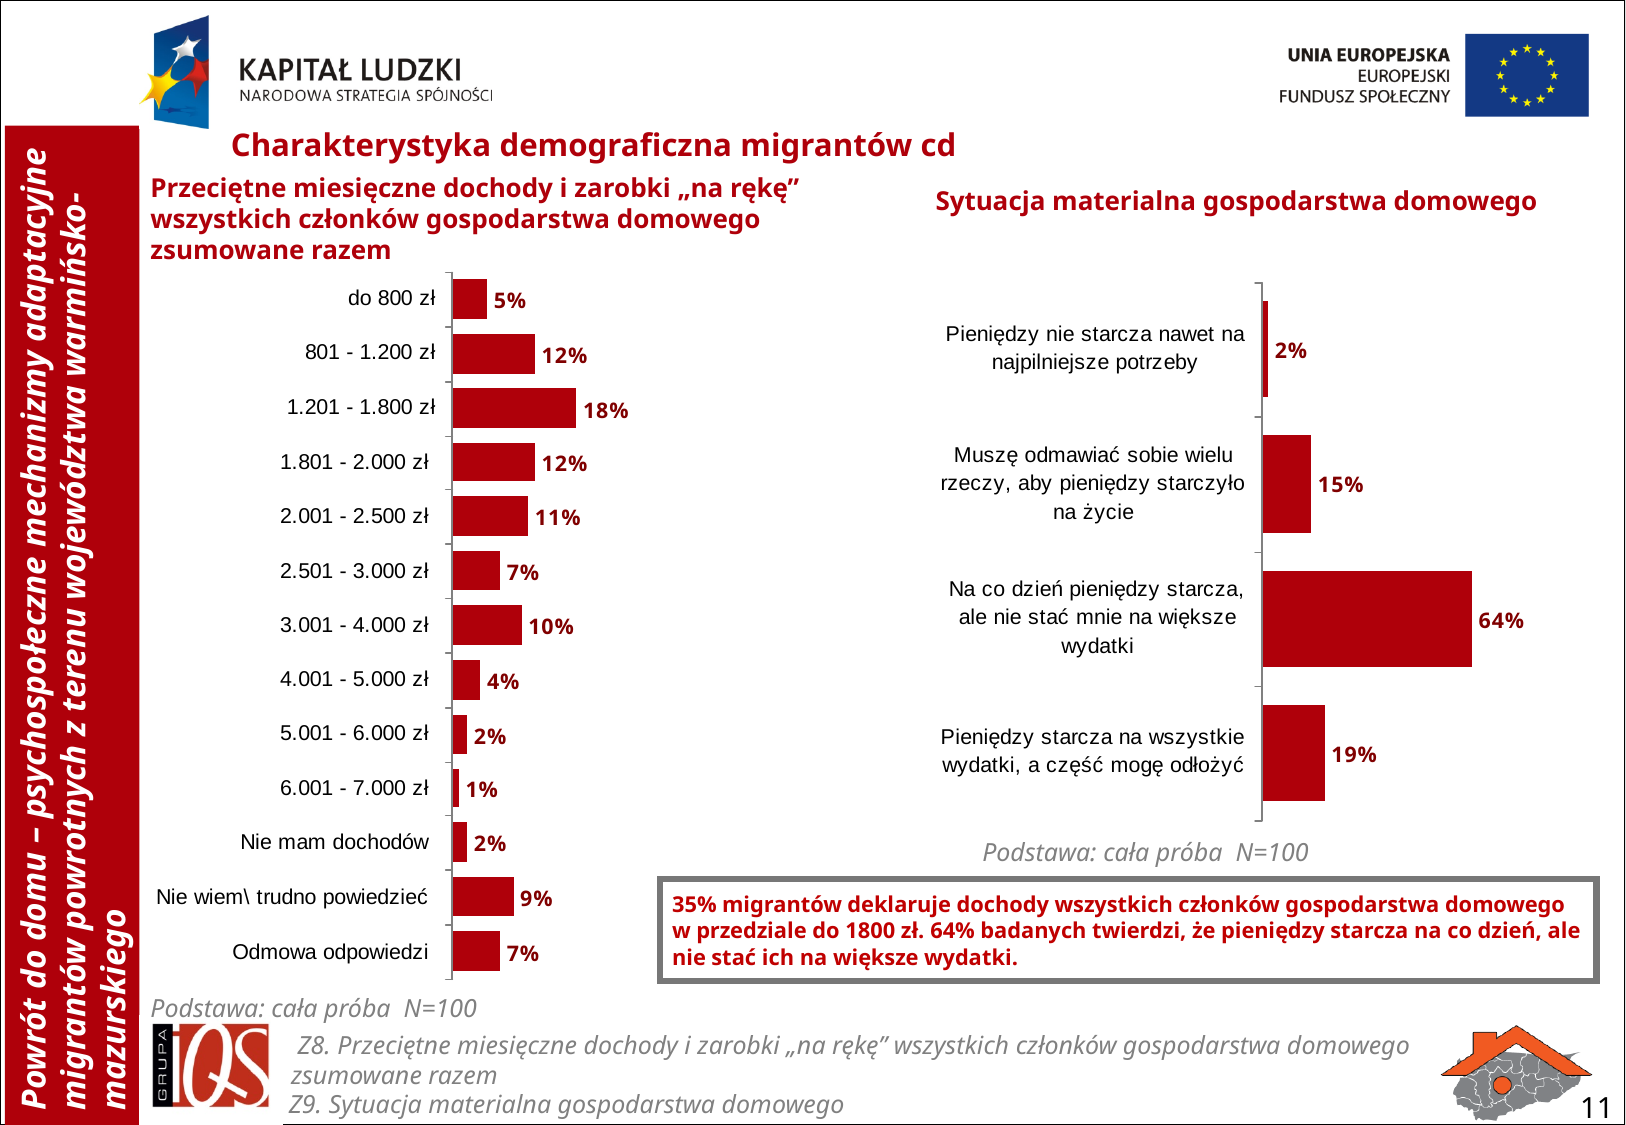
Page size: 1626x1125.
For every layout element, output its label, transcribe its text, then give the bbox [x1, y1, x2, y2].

text_box Z8. Przeciętne miesięczne dochody i zarobki „na rękę” wszystkich członków gospodarstwa domowego zsumowane razem [285, 1029, 1504, 1090]
text_box Sytuacja materialna gospodarstwa domowego [929, 184, 1560, 216]
picture [139, 15, 492, 129]
picture [139, 1015, 283, 1125]
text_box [144, 245, 872, 998]
text_box Podstawa: cała próba N=100 [976, 850, 1445, 867]
slide_number 11 [1249, 1082, 1625, 1125]
text_box Podstawa: cała próba N=100 [144, 1004, 613, 1023]
text_box Z9. Sytuacja materialna gospodarstwa domowego [282, 1089, 1385, 1120]
text_box Przeciętne miesięczne dochody i zarobki „na rękę” wszystkich członków gospodarstwa domowego zsumowane razem [144, 171, 860, 245]
picture [1250, 7, 1617, 143]
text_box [870, 257, 1598, 841]
picture [1438, 1023, 1594, 1082]
text_box 35% migrantów deklaruje dochody wszystkich członków gospodarstwa domowego w przedziale do 1800 zł. 64% badanych twierdzi, że pieniędzy starcza na co dzień, ale nie stać ich na większe wydatki. [877, 878, 1597, 982]
text_box Charakterystyka demograficzna migrantów cd [224, 124, 964, 163]
